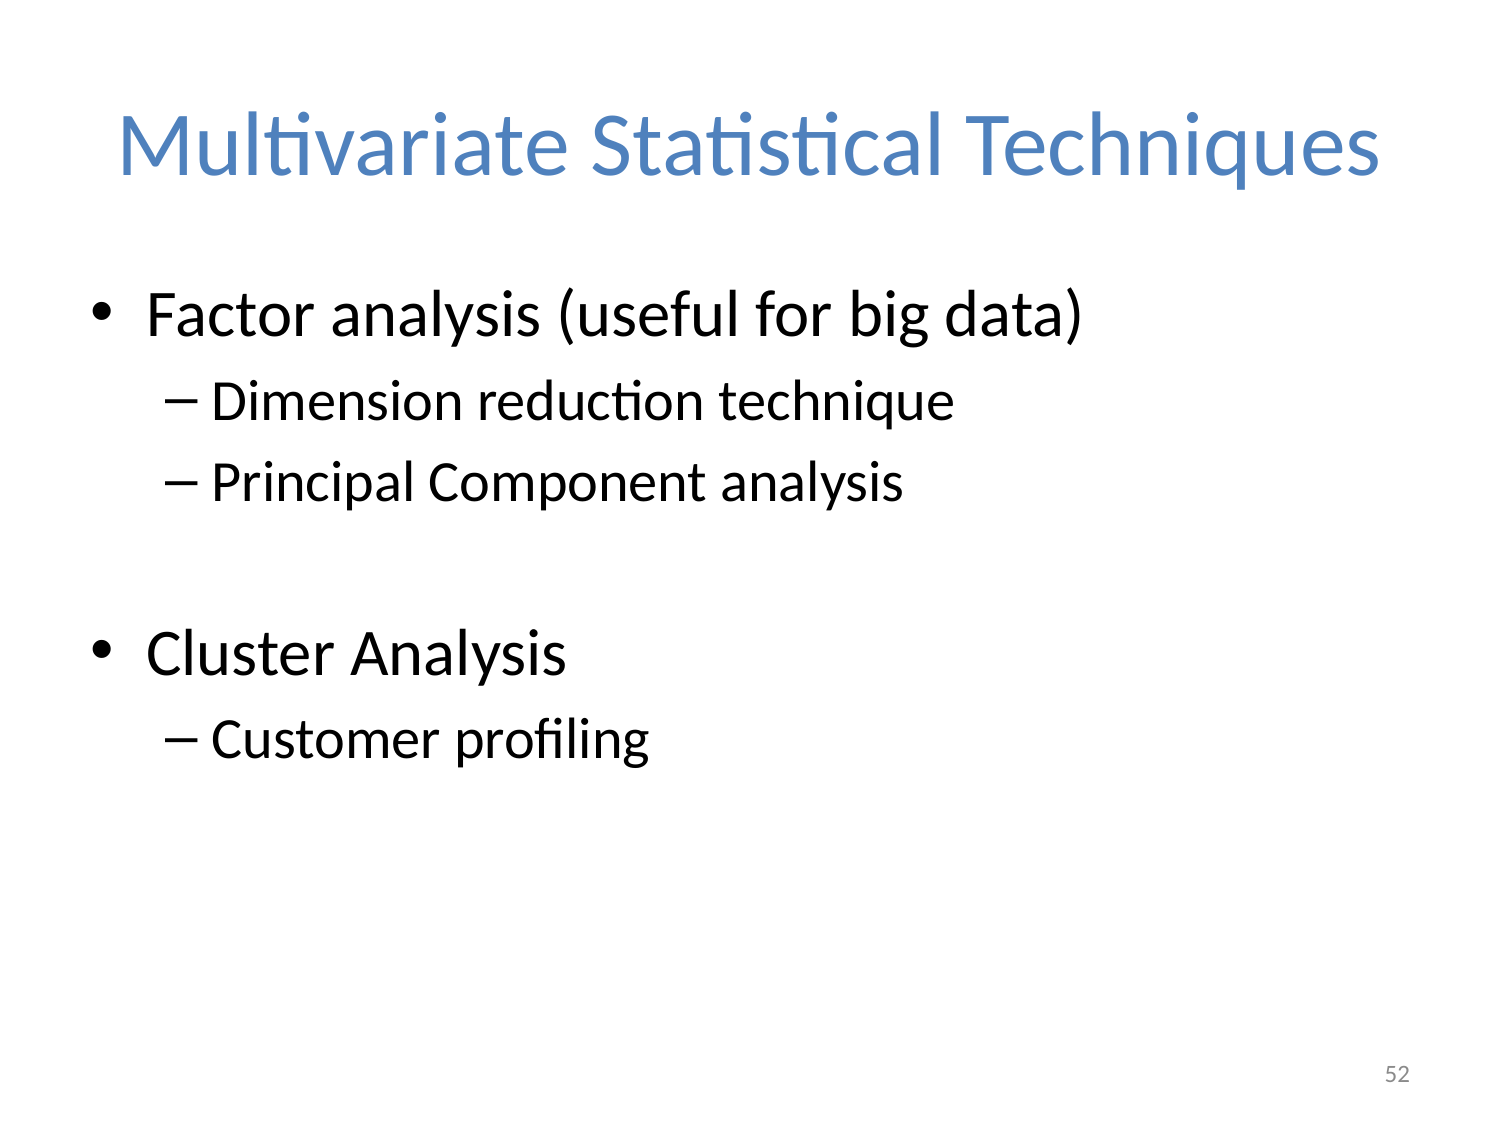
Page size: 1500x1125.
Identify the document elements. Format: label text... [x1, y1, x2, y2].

slide_number 52 [1074, 1042, 1425, 1103]
list Factor analysis (useful for big data) Dimension reduction technique Principal Component analysis Cluster Analysis Customer profiling [75, 262, 1425, 1005]
title Multivariate Statistical Techniques [75, 45, 1425, 233]
